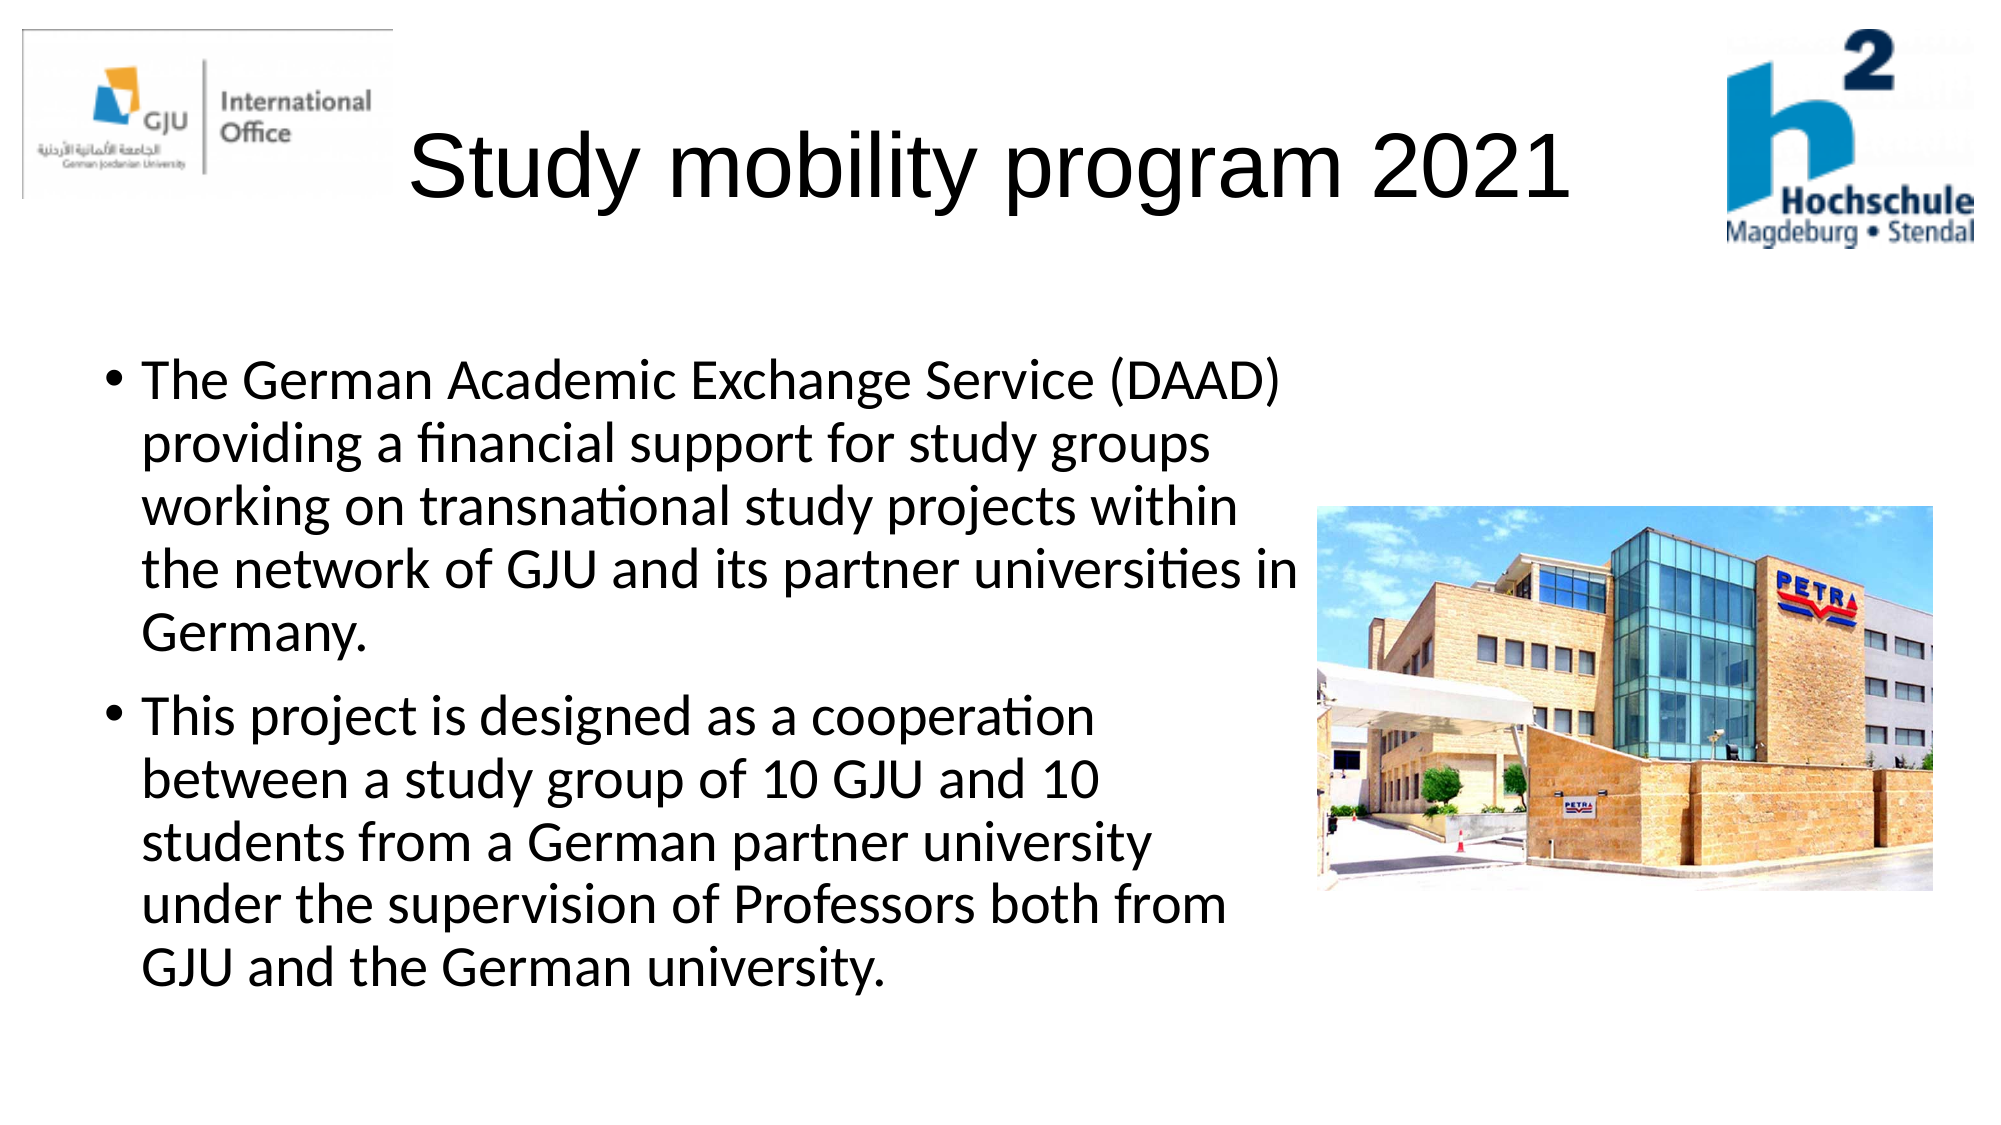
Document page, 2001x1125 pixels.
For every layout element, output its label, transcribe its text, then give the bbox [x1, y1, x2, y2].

picture [1727, 29, 1974, 249]
picture [22, 29, 393, 199]
list The German Academic Exchange Service (DAAD) providing a financial support for study groups working on transnational study projects within the network of GJU and its partner universities in Germany. This project is designed as a cooperation between a study group of 10 GJU and 10 students from a German partner university under the supervision of Professors both from GJU and the German university. [89, 341, 1318, 1056]
title Study mobility program 2021 [392, 114, 2000, 332]
picture [1317, 506, 1933, 891]
